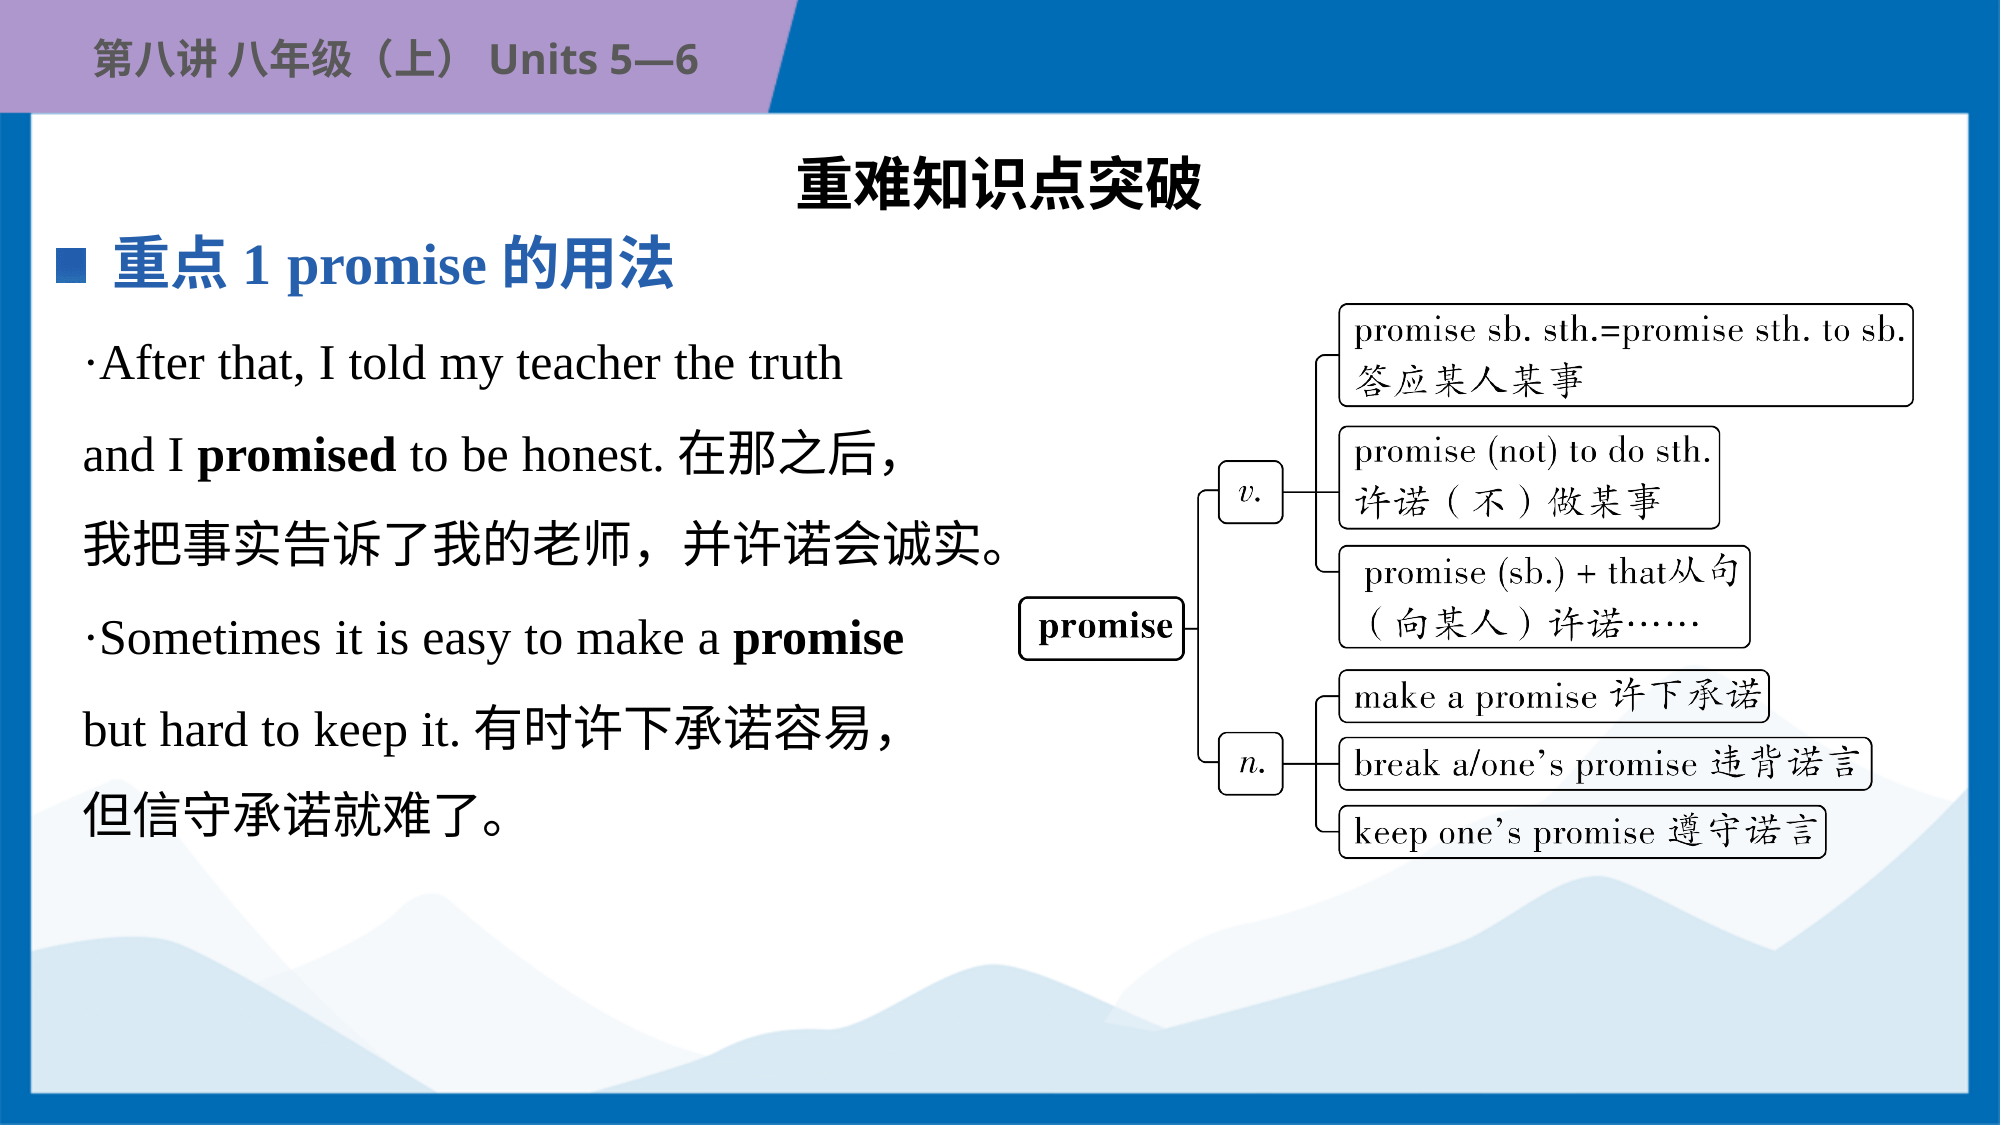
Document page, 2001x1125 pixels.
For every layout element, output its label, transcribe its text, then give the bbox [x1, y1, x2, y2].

picture [0, 0, 2000, 1125]
text_box ·After that, I told my teacher the truth and I promised to be honest.在那之后， 我把事实告诉了我的老师，并许诺会诚实。 ·Sometimes it is easy to make a promise but hard to keep it.有时许下承诺容易， 但信守承诺就难了。 [82, 297, 1001, 835]
text_box 重难知识点突破 [82, 146, 1917, 217]
text_box 重点1 promise的用法 [112, 225, 1917, 296]
